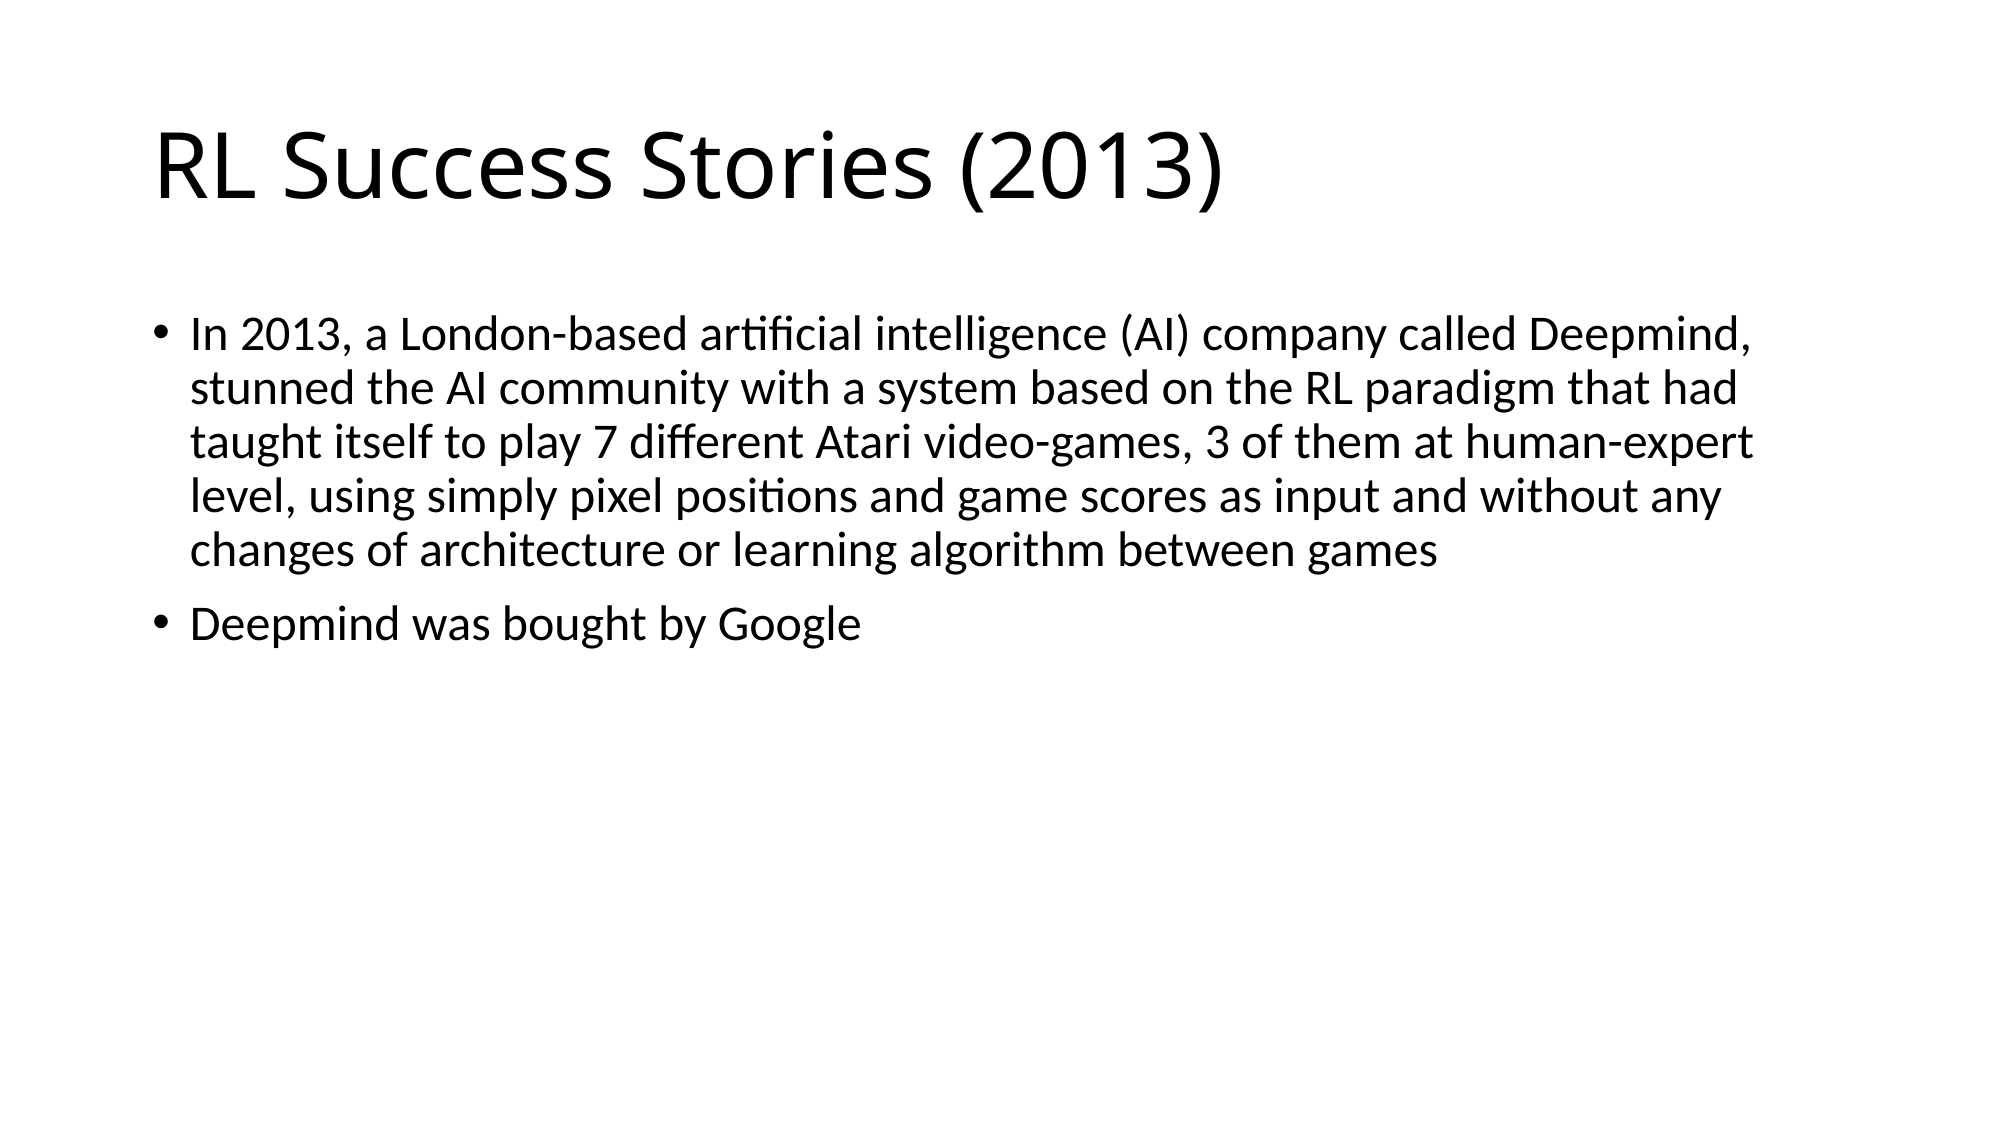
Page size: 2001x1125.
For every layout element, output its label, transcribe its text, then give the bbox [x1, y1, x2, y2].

list In 2013, a London-based artificial intelligence (AI) company called Deepmind, stunned the AI community with a system based on the RL paradigm that had taught itself to play 7 different Atari video-games, 3 of them at human-expert level, using simply pixel positions and game scores as input and without any changes of architecture or learning algorithm between games Deepmind was bought by Google [137, 299, 1807, 754]
title RL Success Stories (2013) [137, 59, 1863, 278]
